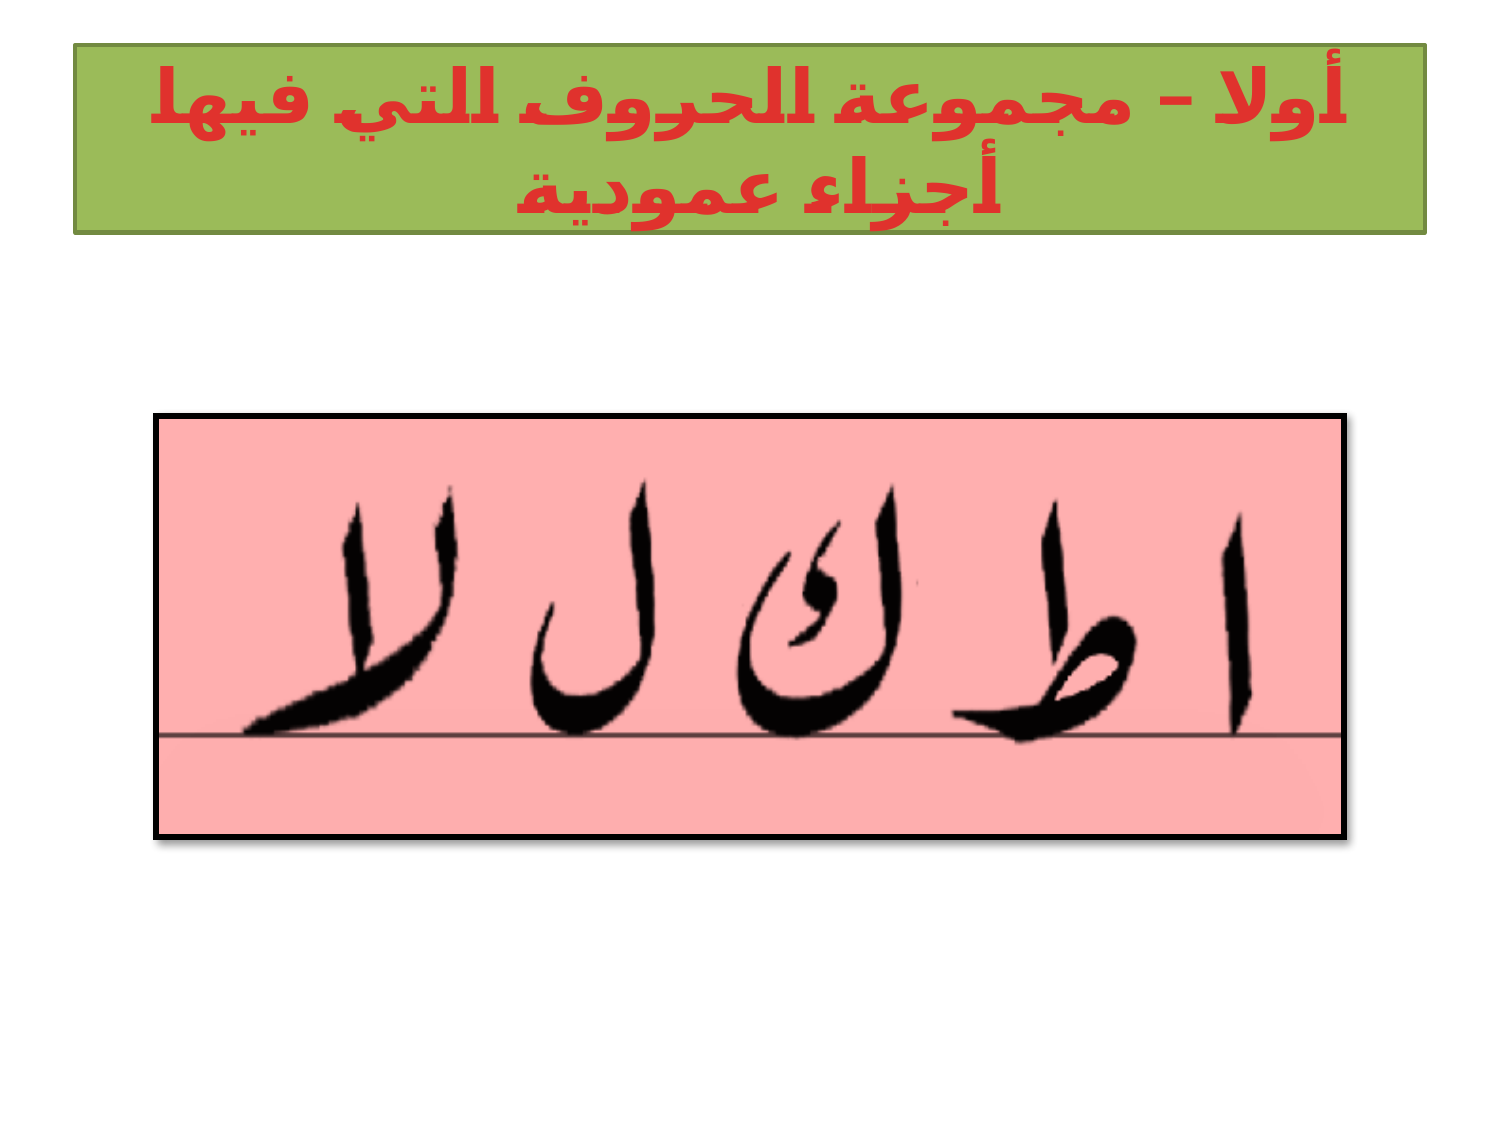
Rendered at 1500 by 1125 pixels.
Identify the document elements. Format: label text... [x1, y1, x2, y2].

title أولا – مجموعة الحروف التي فيها أجزاء عمودية [73, 43, 1427, 235]
picture [159, 418, 1341, 835]
